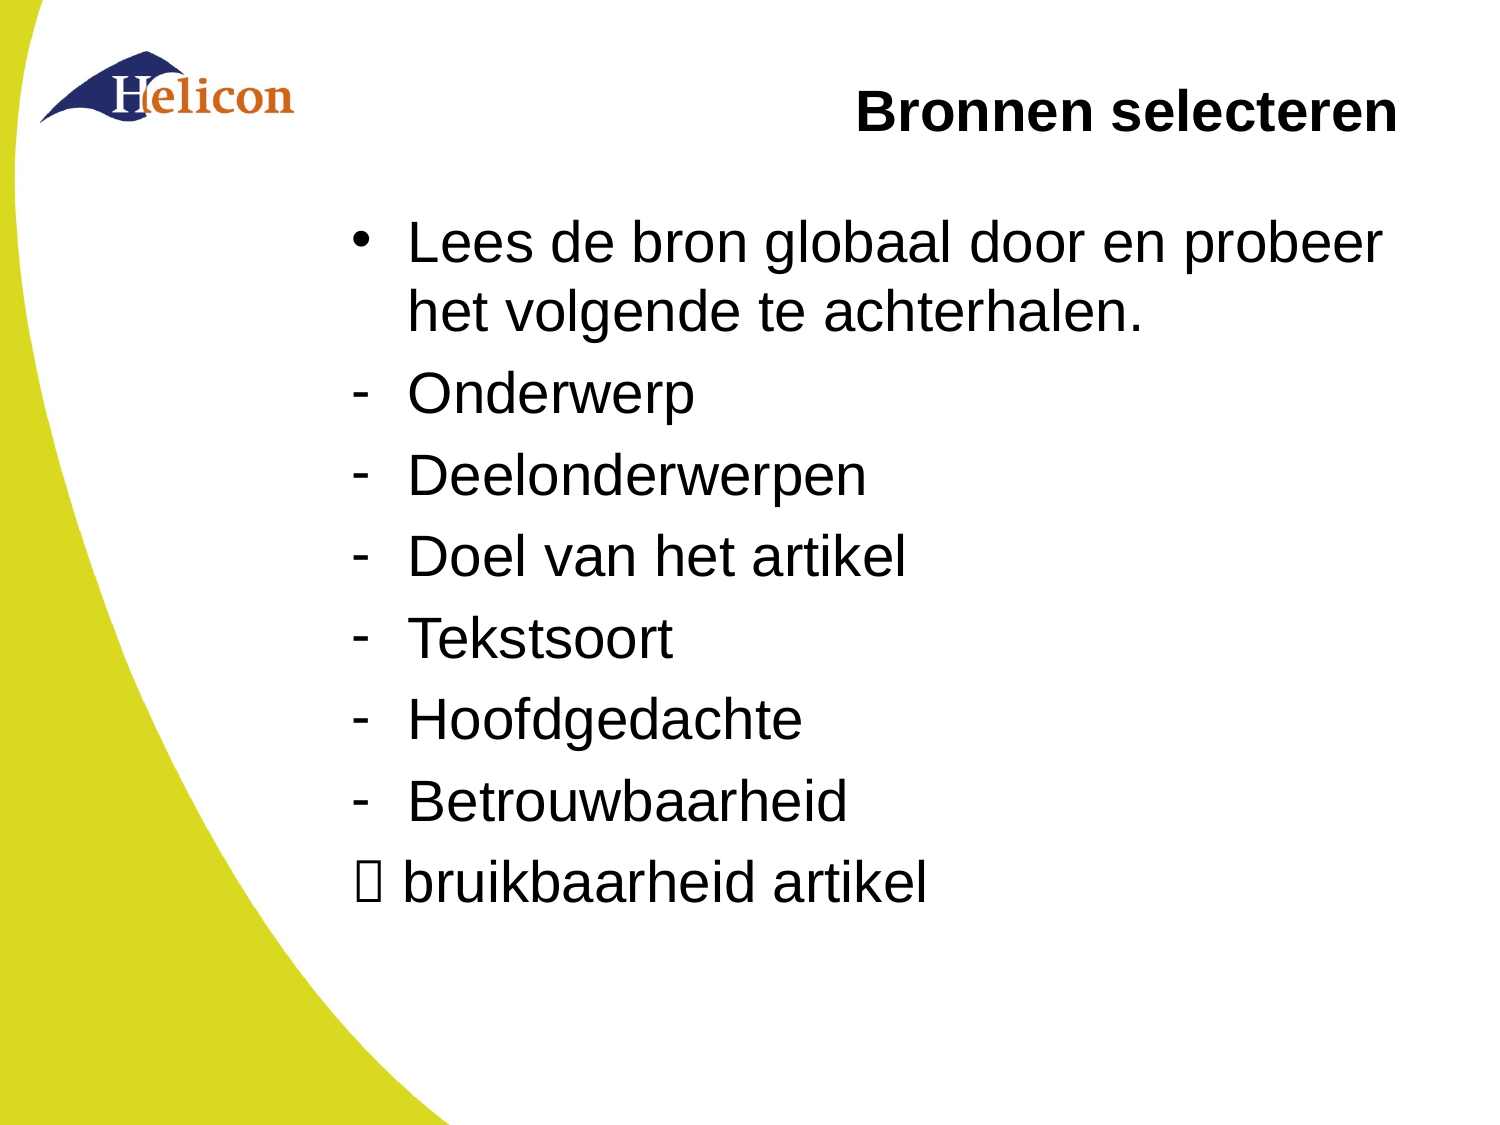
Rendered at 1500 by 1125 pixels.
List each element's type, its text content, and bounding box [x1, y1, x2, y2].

title Bronnen selecteren [324, 54, 1415, 161]
picture [0, 0, 1500, 1125]
list Lees de bron globaal door en probeer het volgende te achterhalen. Onderwerp Deelonderwerpen Doel van het artikel Tekstsoort Hoofdgedachte Betrouwbaarheid  bruikbaarheid artikel [336, 196, 1425, 1005]
